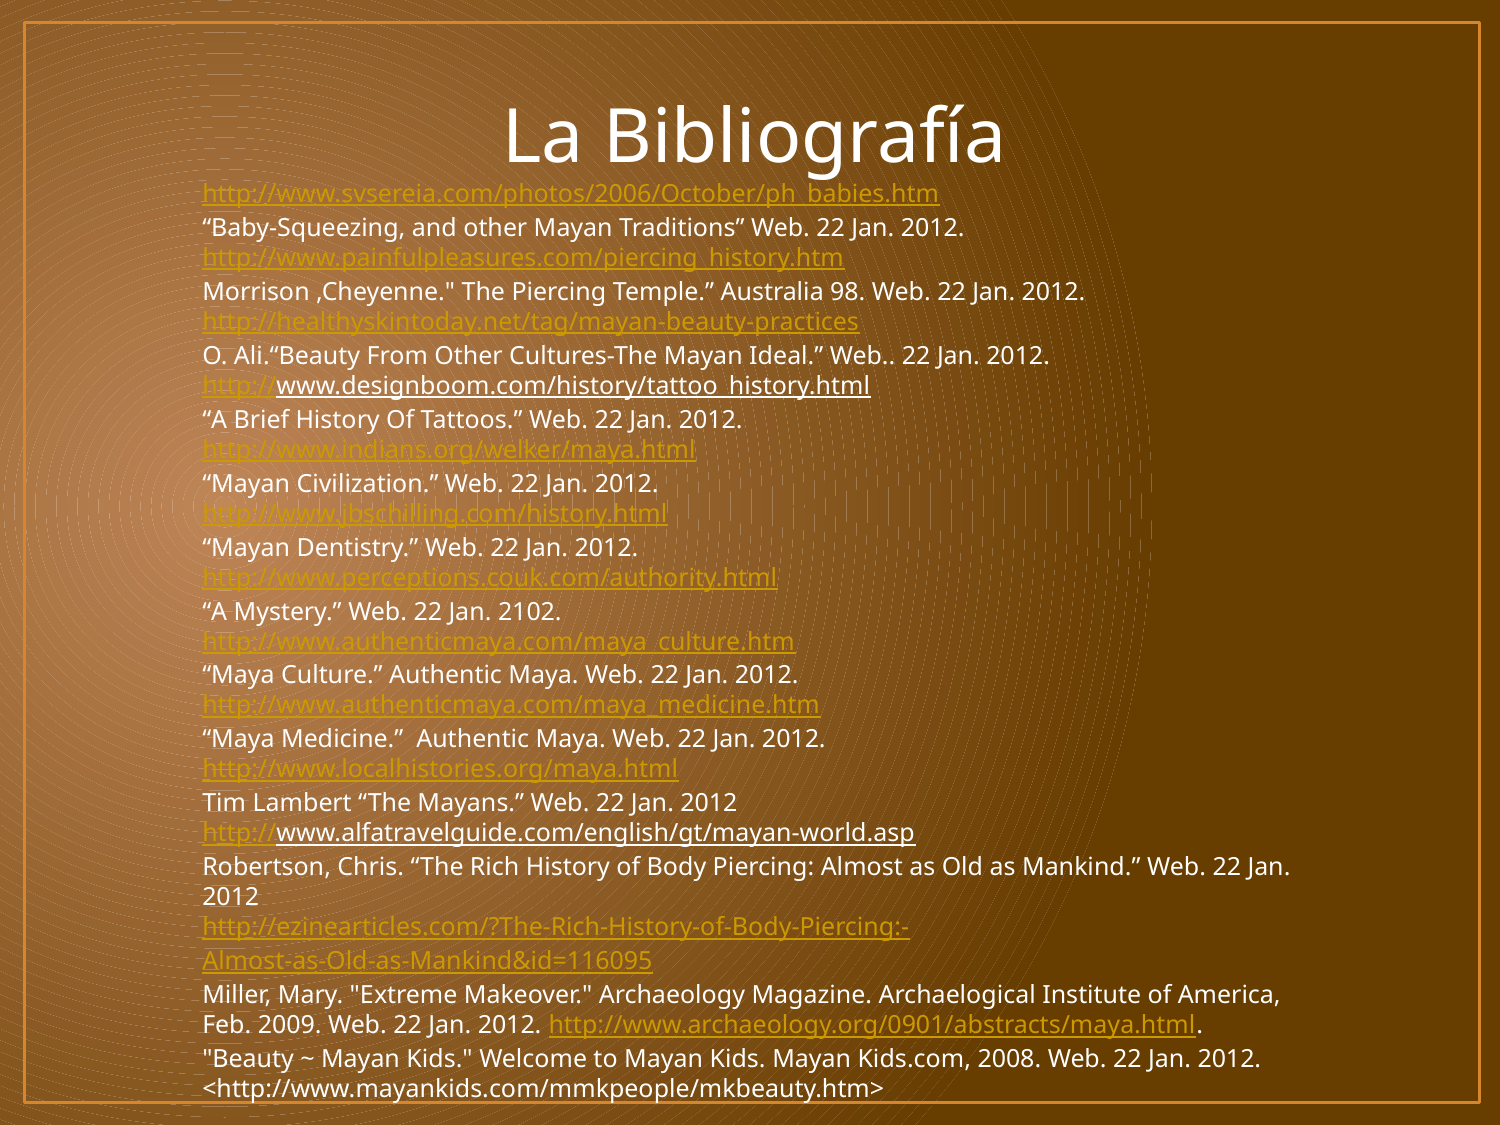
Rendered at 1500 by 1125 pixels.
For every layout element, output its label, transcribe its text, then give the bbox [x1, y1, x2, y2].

text_box La Bibliografía http://www.svsereia.com/photos/2006/October/ph_babies.htm “Baby-Squeezing, and other Mayan Traditions” Web. 22 Jan. 2012. http://www.painfulpleasures.com/piercing_history.htm Morrison ,Cheyenne." The Piercing Temple.” Australia 98. Web. 22 Jan. 2012. http://healthyskintoday.net/tag/mayan-beauty-practices O. Ali.“Beauty From Other Cultures-The Mayan Ideal.” Web.. 22 Jan. 2012. http://www.designboom.com/history/tattoo_history.html “A Brief History Of Tattoos.” Web. 22 Jan. 2012. http://www.indians.org/welker/maya.html “Mayan Civilization.” Web. 22 Jan. 2012. http://www.jbschilling.com/history.html “Mayan Dentistry.” Web. 22 Jan. 2012. http://www.perceptions.couk.com/authority.html “A Mystery.” Web. 22 Jan. 2102. http://www.authenticmaya.com/maya_culture.htm “Maya Culture.” Authentic Maya. Web. 22 Jan. 2012. http://www.authenticmaya.com/maya_medicine.htm “Maya Medicine.” Authentic Maya. Web. 22 Jan. 2012. http://www.localhistories.org/maya.html Tim Lambert “The Mayans.” Web. 22 Jan. 2012 http://www.alfatravelguide.com/english/gt/mayan-world.asp Robertson, Chris. “The Rich History of Body Piercing: Almost as Old as Mankind.” Web. 22 Jan. 2012 http://ezinearticles.com/?The-Rich-History-of-Body-Piercing:-Almost-as-Old-as-Mankind&id=116095 Miller, Mary. "Extreme Makeover." Archaeology Magazine. Archaelogical Institute of America, Feb. 2009. Web. 22 Jan. 2012. http://www.archaeology.org/0901/abstracts/maya.html. "Beauty ~ Mayan Kids." Welcome to Mayan Kids. Mayan Kids.com, 2008. Web. 22 Jan. 2012. <http://www.mayankids.com/mmkpeople/mkbeauty.htm> [187, 50, 1322, 1125]
